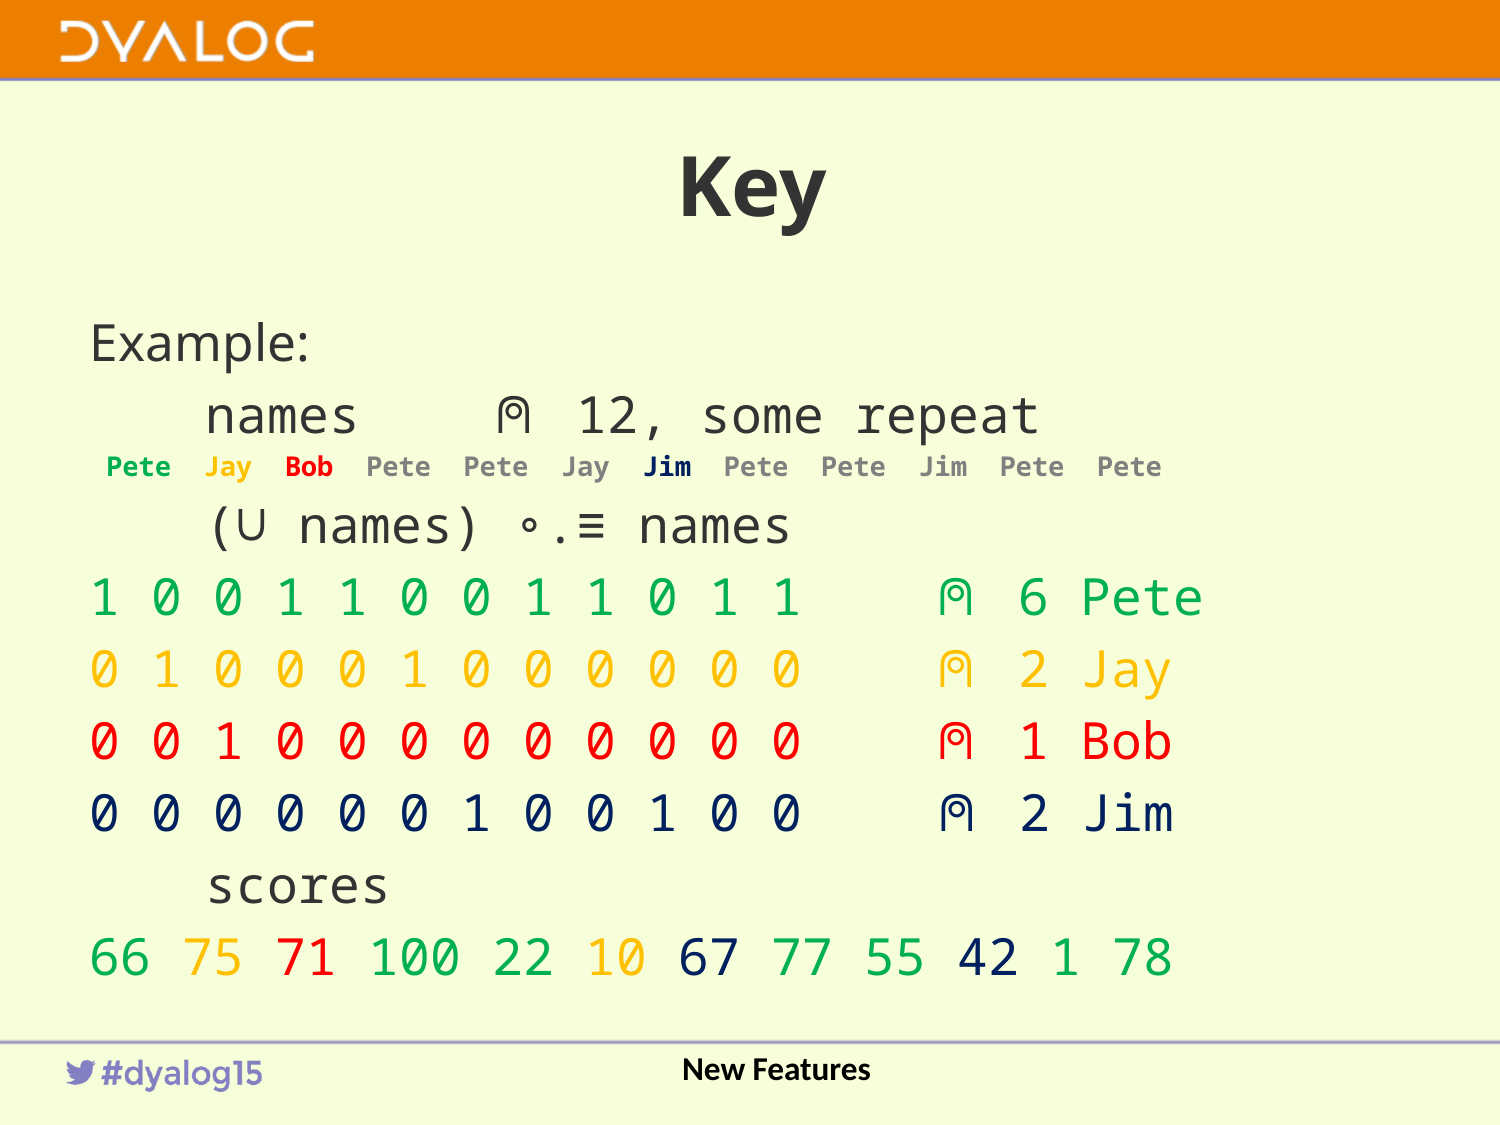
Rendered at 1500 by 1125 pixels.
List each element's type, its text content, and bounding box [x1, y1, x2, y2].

title Key [76, 125, 1427, 256]
footer New Features [667, 1039, 892, 1100]
list Example: names ⍝ 12, some repeat Pete Jay Bob Pete Pete Jay Jim Pete Pete Jim Pete Pete (∪ names) ∘.≡ names 1 0 0 1 1 0 0 1 1 0 1 1 ⍝ 6 Pete 0 1 0 0 0 1 0 0 0 0 0 0 ⍝ 2 Jay 0 0 1 0 0 0 0 0 0 0 0 0 ⍝ 1 Bob 0 0 0 0 0 0 1 0 0 1 0 0 ⍝ 2 Jim scores 66 75 71 100 22 10 67 77 55 42 1 78 [75, 302, 1425, 1005]
picture [0, 0, 1500, 1125]
